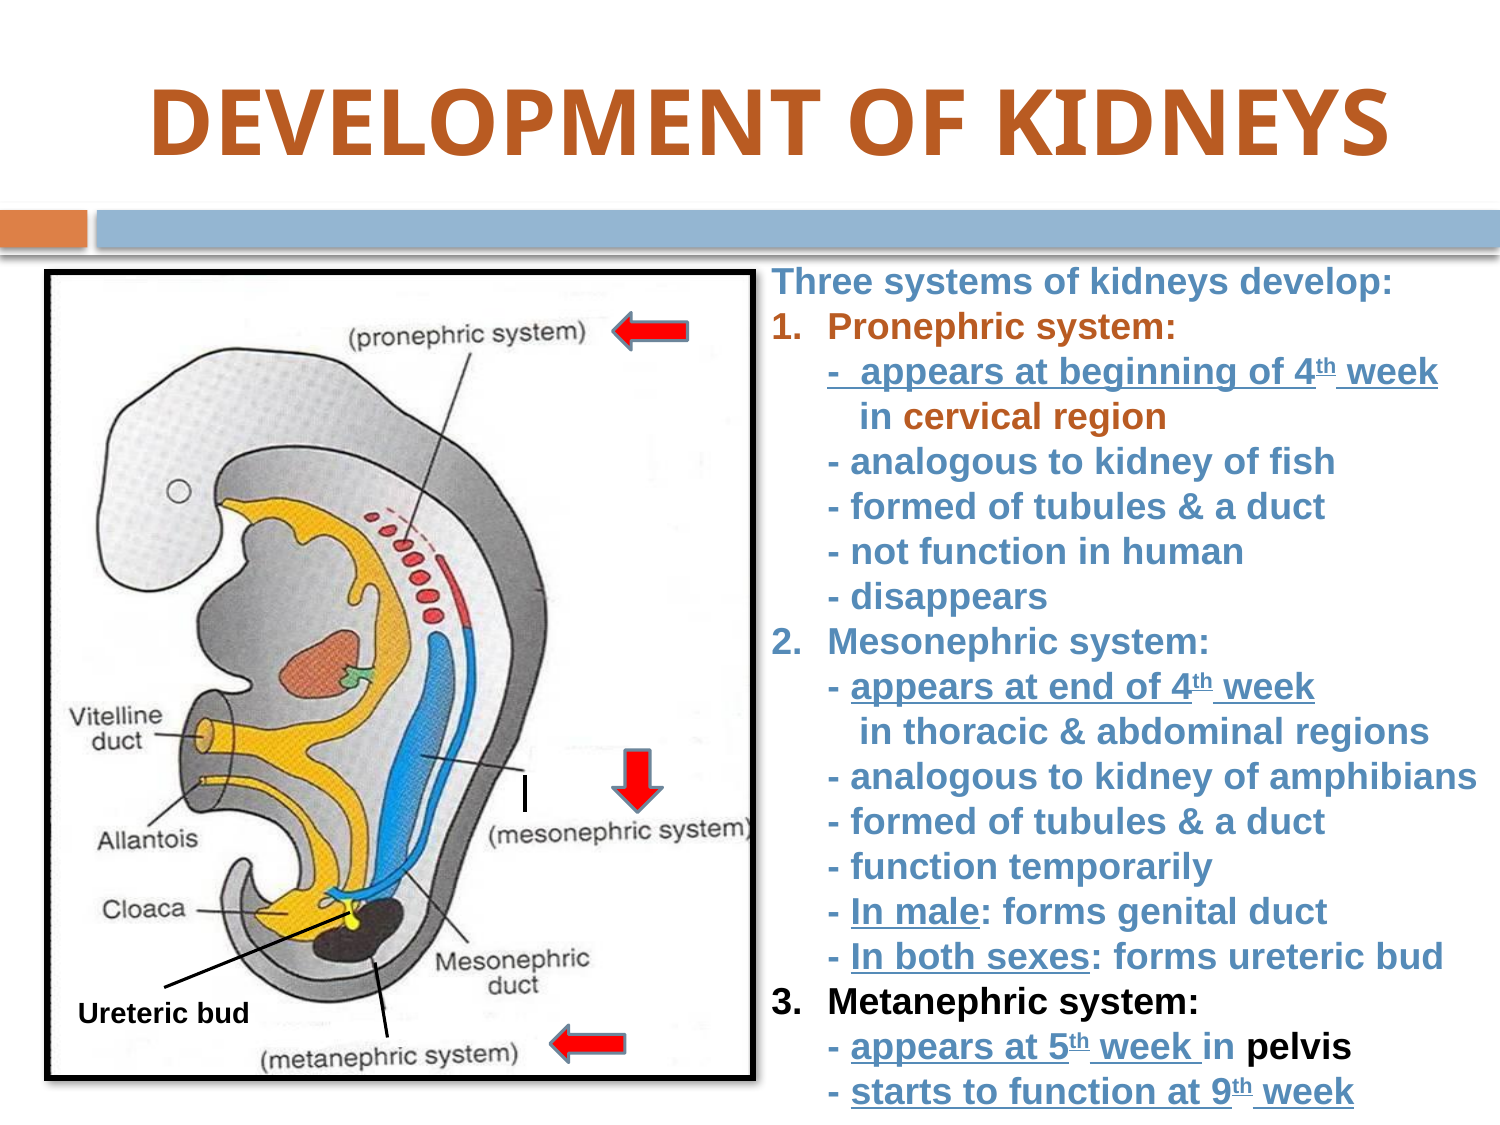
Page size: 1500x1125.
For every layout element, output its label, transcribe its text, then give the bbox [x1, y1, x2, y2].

text_box Three systems of kidneys develop: Pronephric system: - appears at beginning of 4th week in cervical region - analogous to kidney of fish - formed of tubules & a duct - not function in human - disappears Mesonephric system: - appears at end of 4th week in thoracic & abdominal regions - analogous to kidney of amphibians - formed of tubules & a duct - function temporarily - In male: forms genital duct - In both sexes: forms ureteric bud Metanephric system: - appears at 5th week in pelvis - starts to function at 9th week [756, 249, 1500, 1120]
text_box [343, 993, 419, 1007]
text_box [163, 912, 351, 988]
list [49, 274, 751, 1076]
title DEVELOPMENT OF KIDNEYS [100, 37, 1438, 200]
